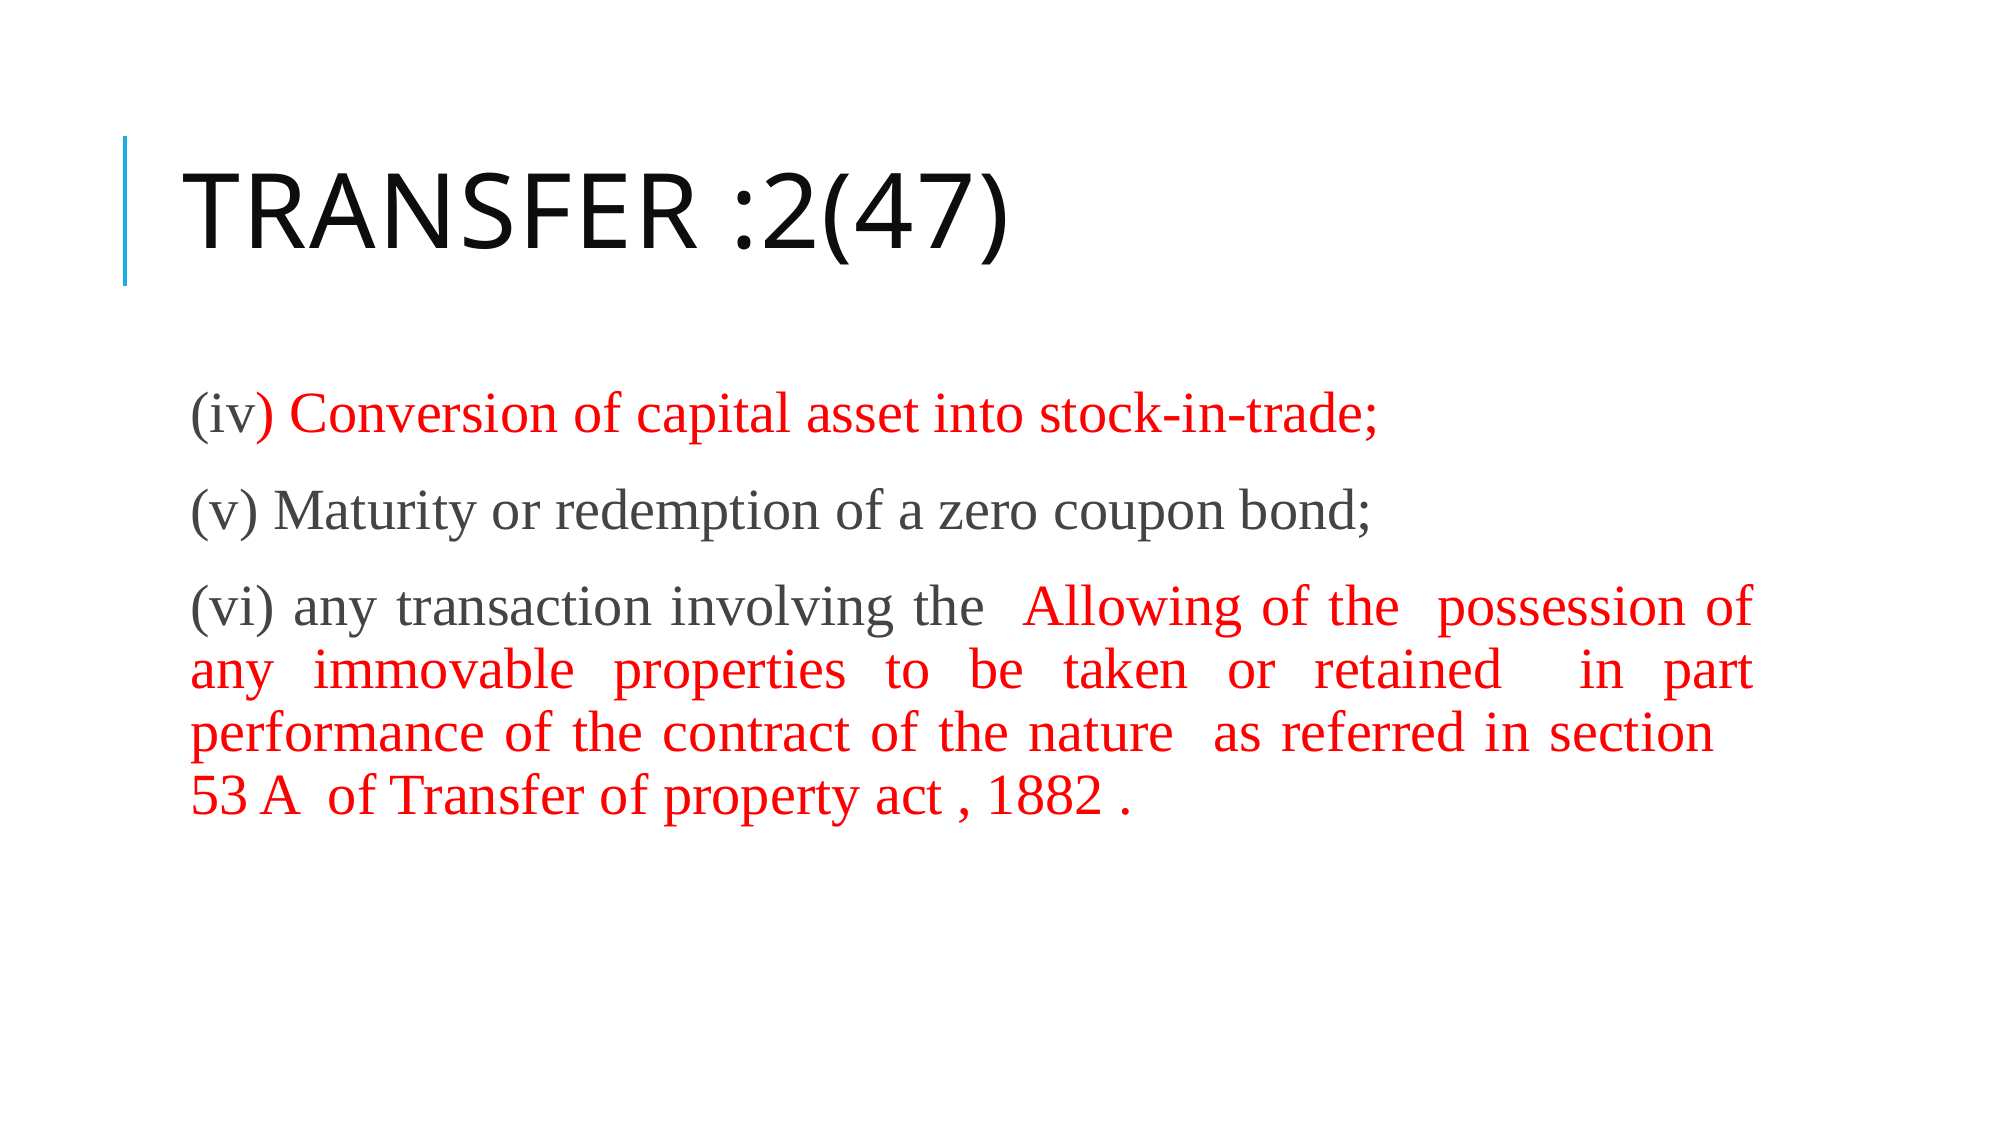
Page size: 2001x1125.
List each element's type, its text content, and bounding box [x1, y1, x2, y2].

list (iv) Conversion of capital asset into stock-in-trade; (v) Maturity or redemption of a zero coupon bond; (vi) any transaction involving the Allowing of the possession of any immovable properties to be taken or retained in part performance of the contract of the nature as referred in section 53 A of Transfer of property act , 1882 . [168, 375, 1763, 1035]
title Transfer :2(47) [168, 96, 1763, 342]
